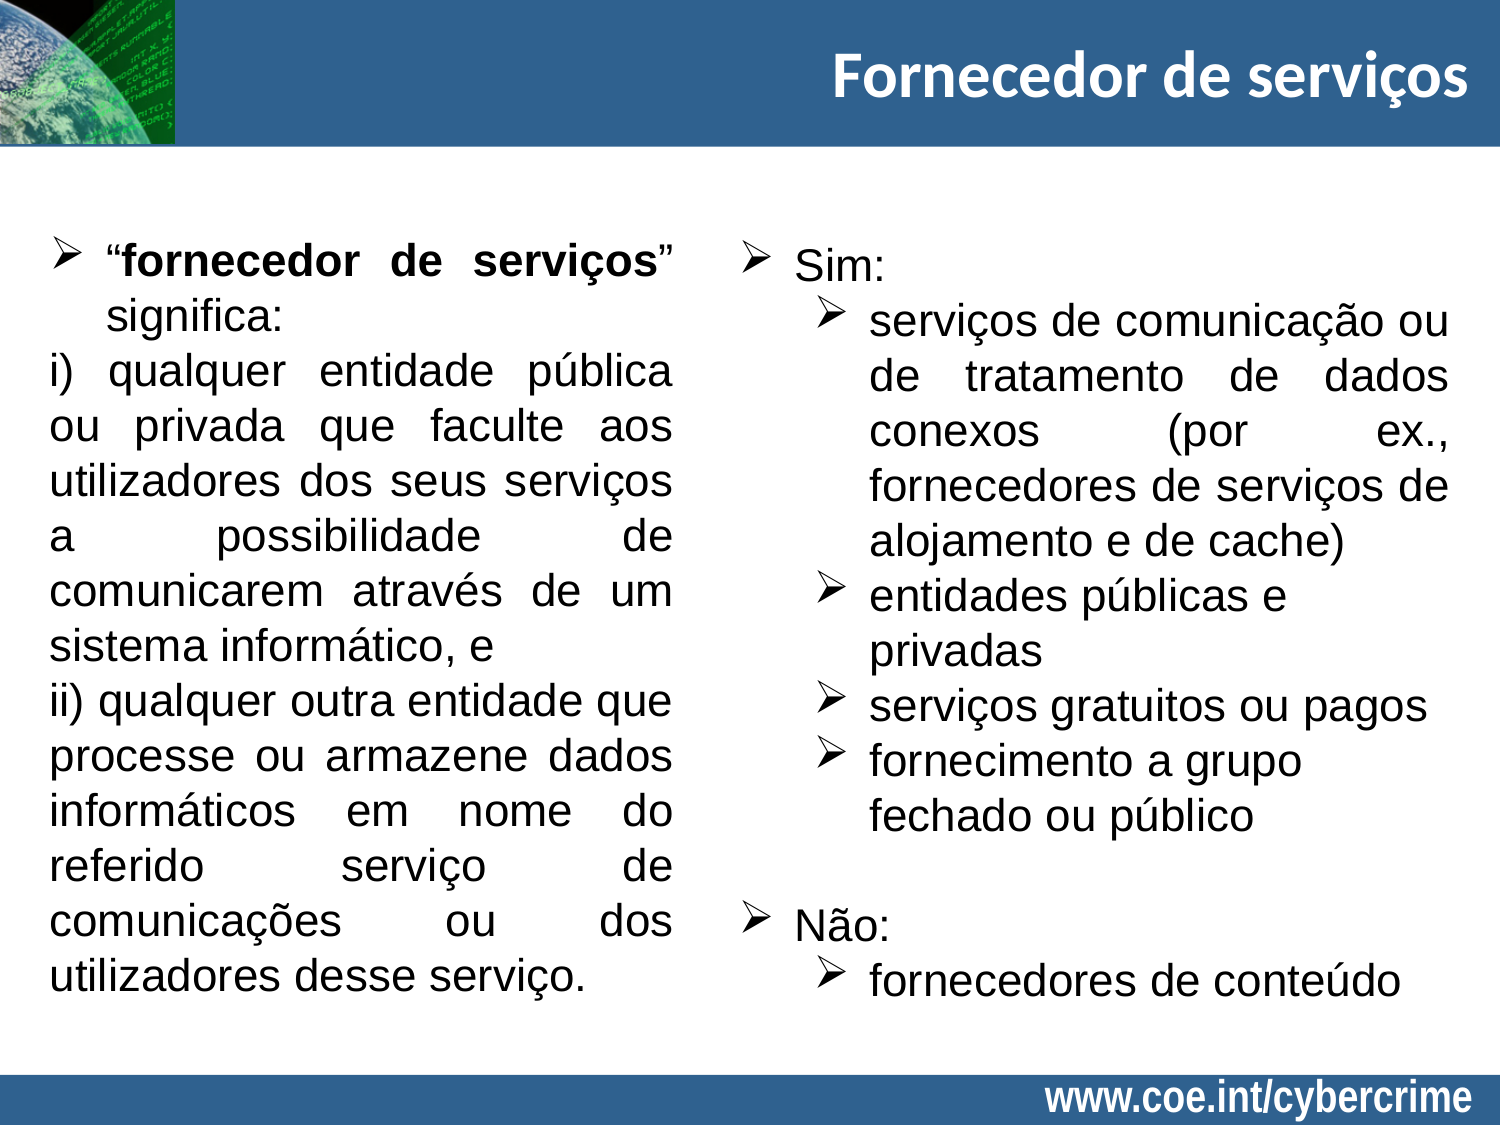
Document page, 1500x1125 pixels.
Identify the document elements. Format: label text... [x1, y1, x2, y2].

picture [0, 0, 175, 144]
text_box “fornecedor de serviços” significa: i) qualquer entidade pública ou privada que faculte aos utilizadores dos seus serviços a possibilidade de comunicarem através de um sistema informático, e ii) qualquer outra entidade que processe ou armazene dados informáticos em nome do referido serviço de comunicações ou dos utilizadores desse serviço. [34, 223, 689, 1008]
text_box Sim: serviços de comunicação ou de tratamento de dados conexos (por ex., fornecedores de serviços de alojamento e de cache) entidades públicas e privadas serviços gratuitos ou pagos fornecimento a grupo fechado ou público Não: fornecedores de conteúdo [723, 228, 1465, 1013]
text_box www.coe.int/cybercrime [1030, 1059, 1500, 1125]
text_box [0, 1073, 1030, 1125]
text_box Fornecedor de serviços [177, 0, 1500, 149]
